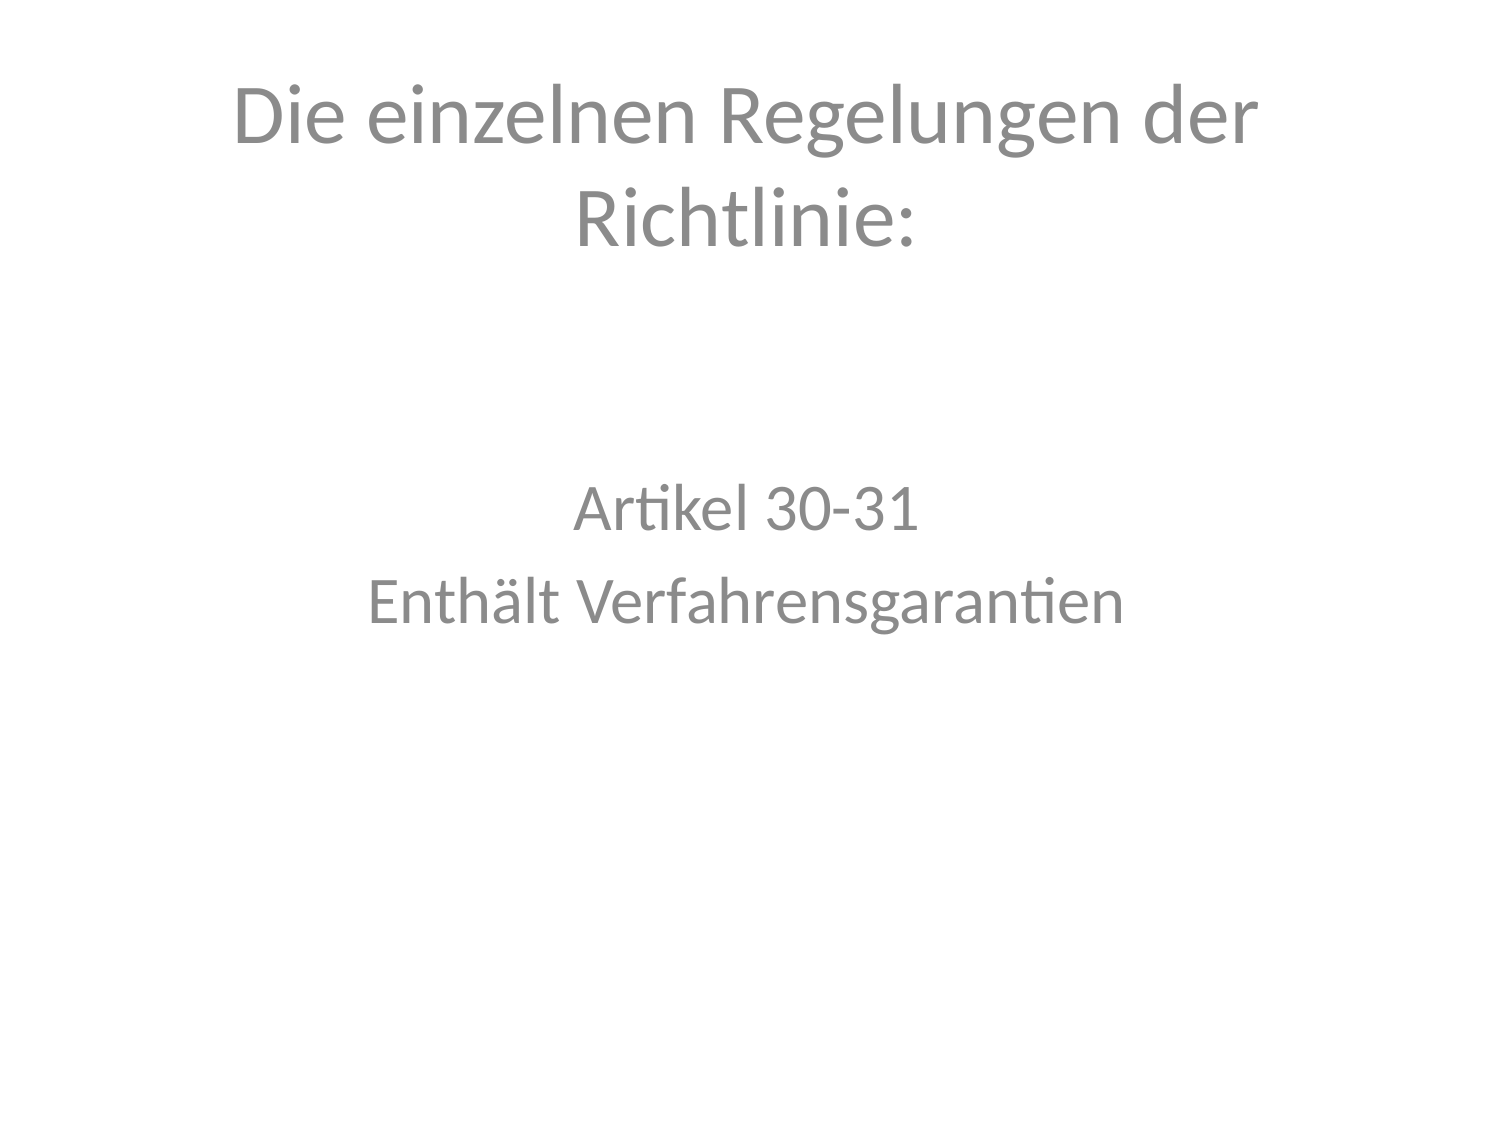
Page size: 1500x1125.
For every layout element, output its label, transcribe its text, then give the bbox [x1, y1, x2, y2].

subtitle Die einzelnen Regelungen der Richtlinie: Artikel 30-31 Enthält Verfahrensgarantien [48, 50, 1446, 1063]
